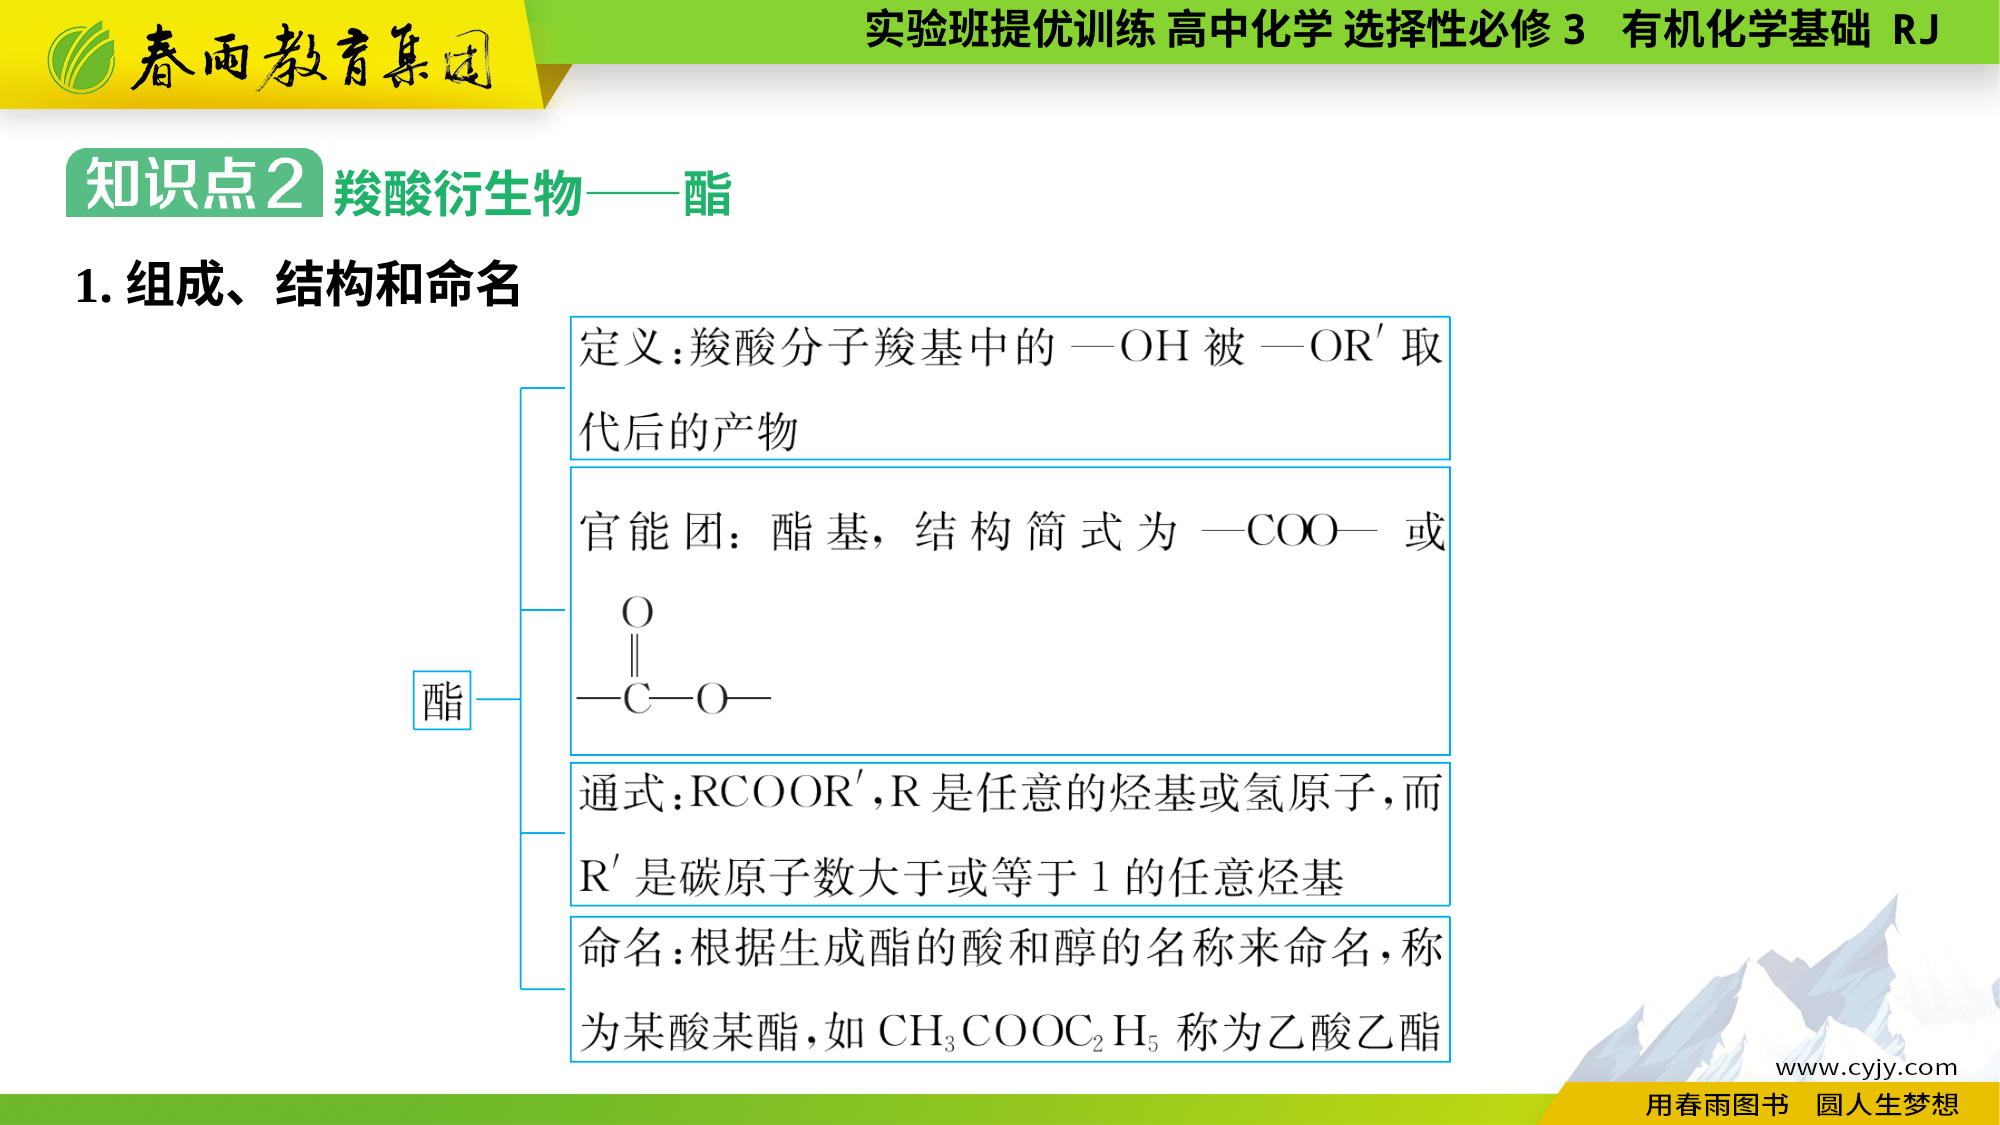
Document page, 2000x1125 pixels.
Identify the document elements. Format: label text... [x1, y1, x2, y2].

list 羧酸衍生物——酯 1.组成、结构和命名 [59, 125, 1944, 311]
picture [0, 0, 2000, 1125]
